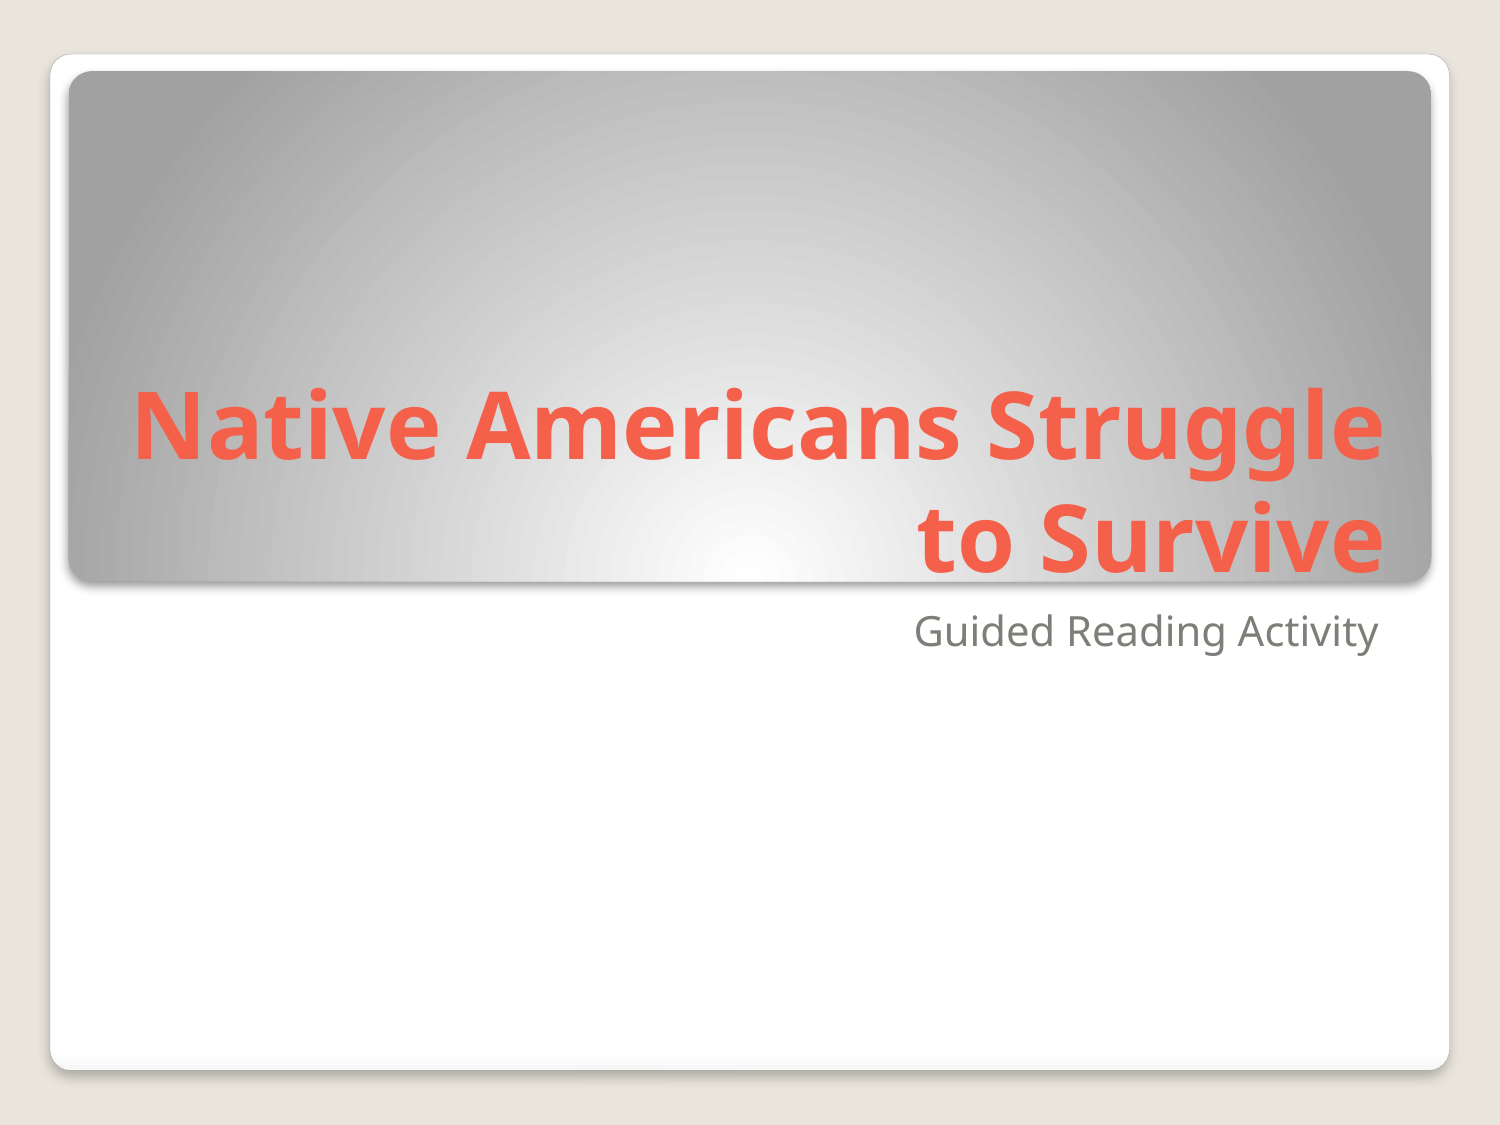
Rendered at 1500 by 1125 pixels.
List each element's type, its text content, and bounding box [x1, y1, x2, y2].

subtitle Guided Reading Activity [118, 604, 1394, 755]
title Native Americans Struggle to Survive [118, 298, 1394, 599]
